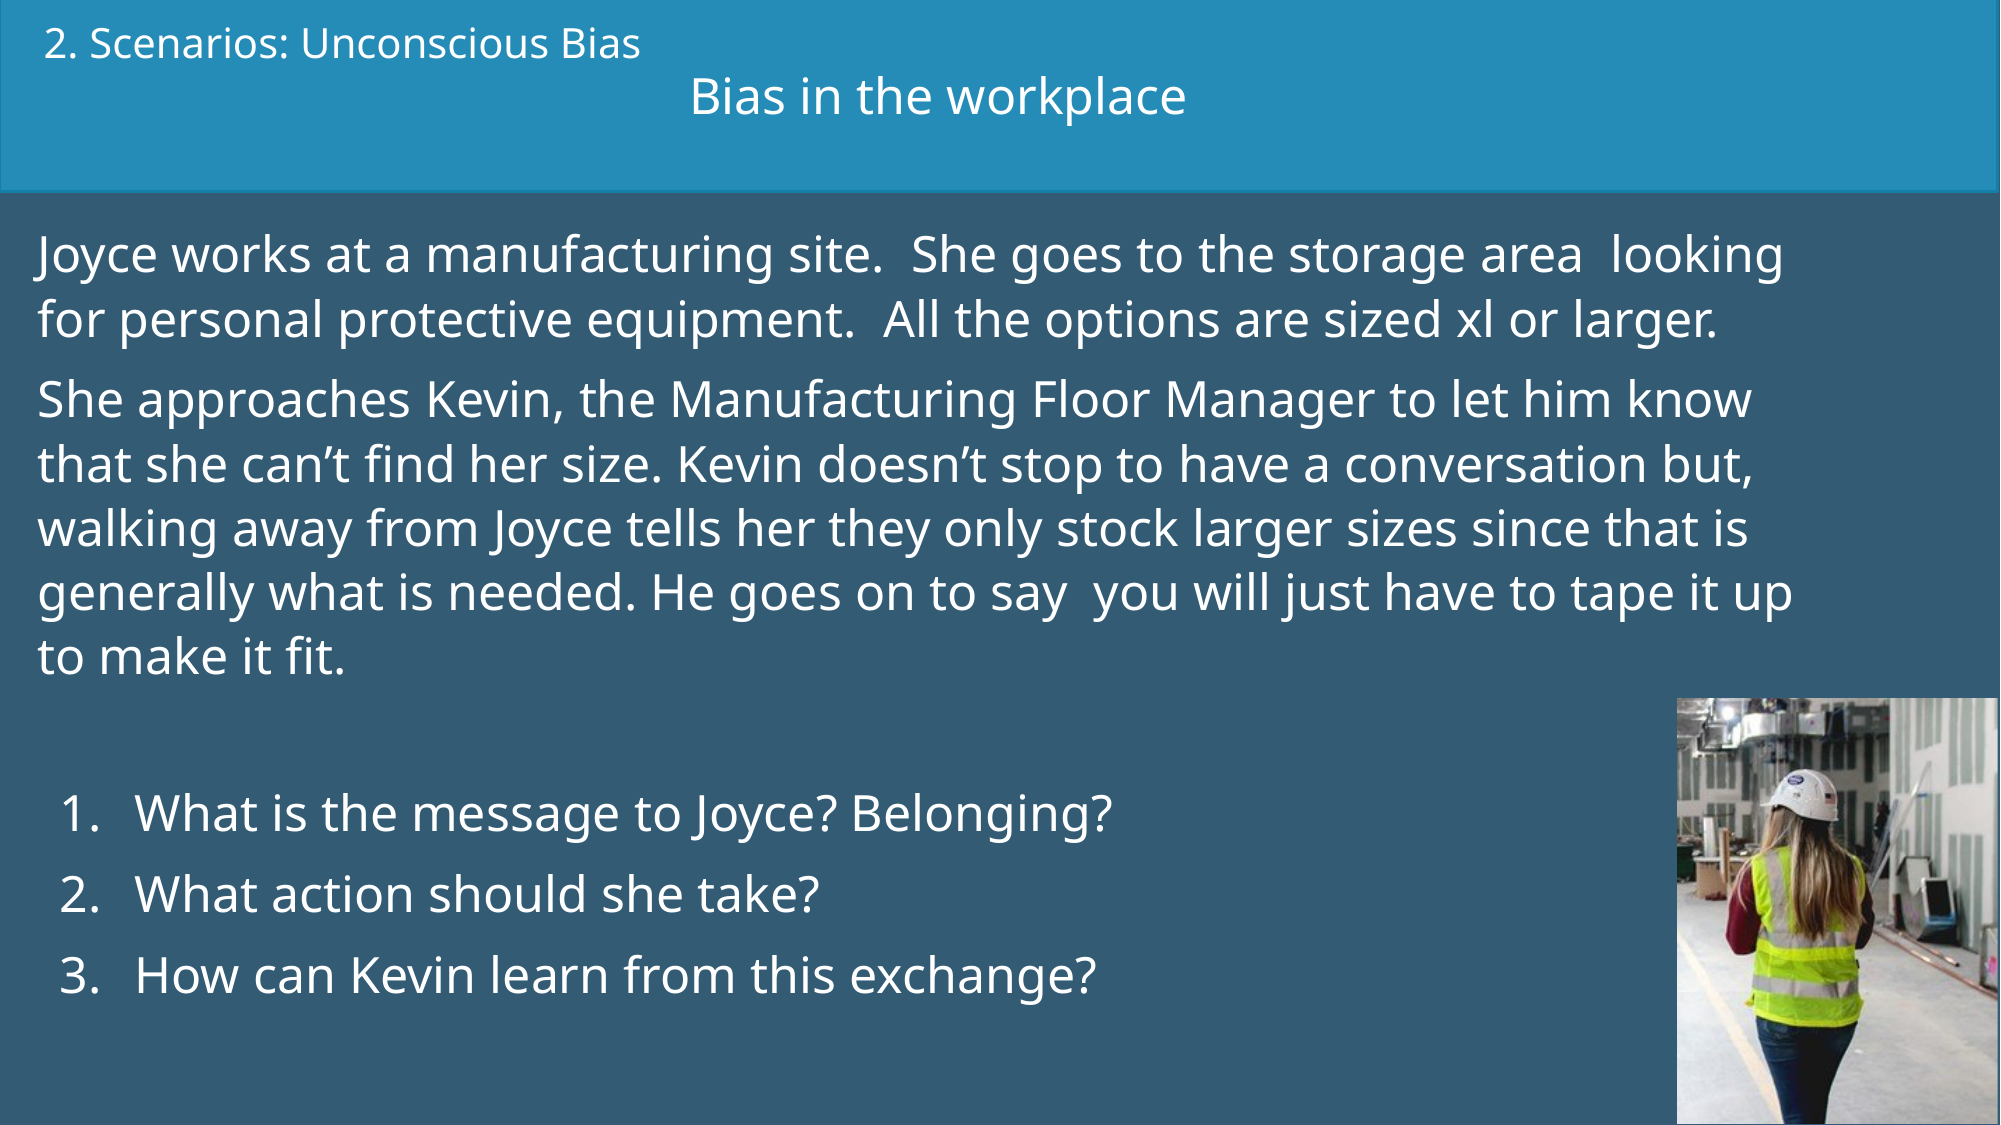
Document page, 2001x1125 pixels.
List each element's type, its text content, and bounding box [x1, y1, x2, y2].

text_box 2. Scenarios: Unconscious Bias [28, 9, 657, 75]
text_box What is the message to Joyce? Belonging? What action should she take? How can Kevin learn from this exchange? [45, 770, 1186, 1011]
text_box Bias in the workplace [309, 57, 1581, 133]
text_box [0, 0, 1999, 193]
picture [1676, 698, 1998, 1125]
text_box Joyce works at a manufacturing site. She goes to the storage area looking for personal protective equipment. All the options are sized xl or larger. She approaches Kevin, the Manufacturing Floor Manager to let him know that she can’t find her size. Kevin doesn’t stop to have a conversation but, walking away from Joyce tells her they only stock larger sizes since that is generally what is needed. He goes on to say you will just have to tape it up to make it fit. [22, 211, 1871, 693]
